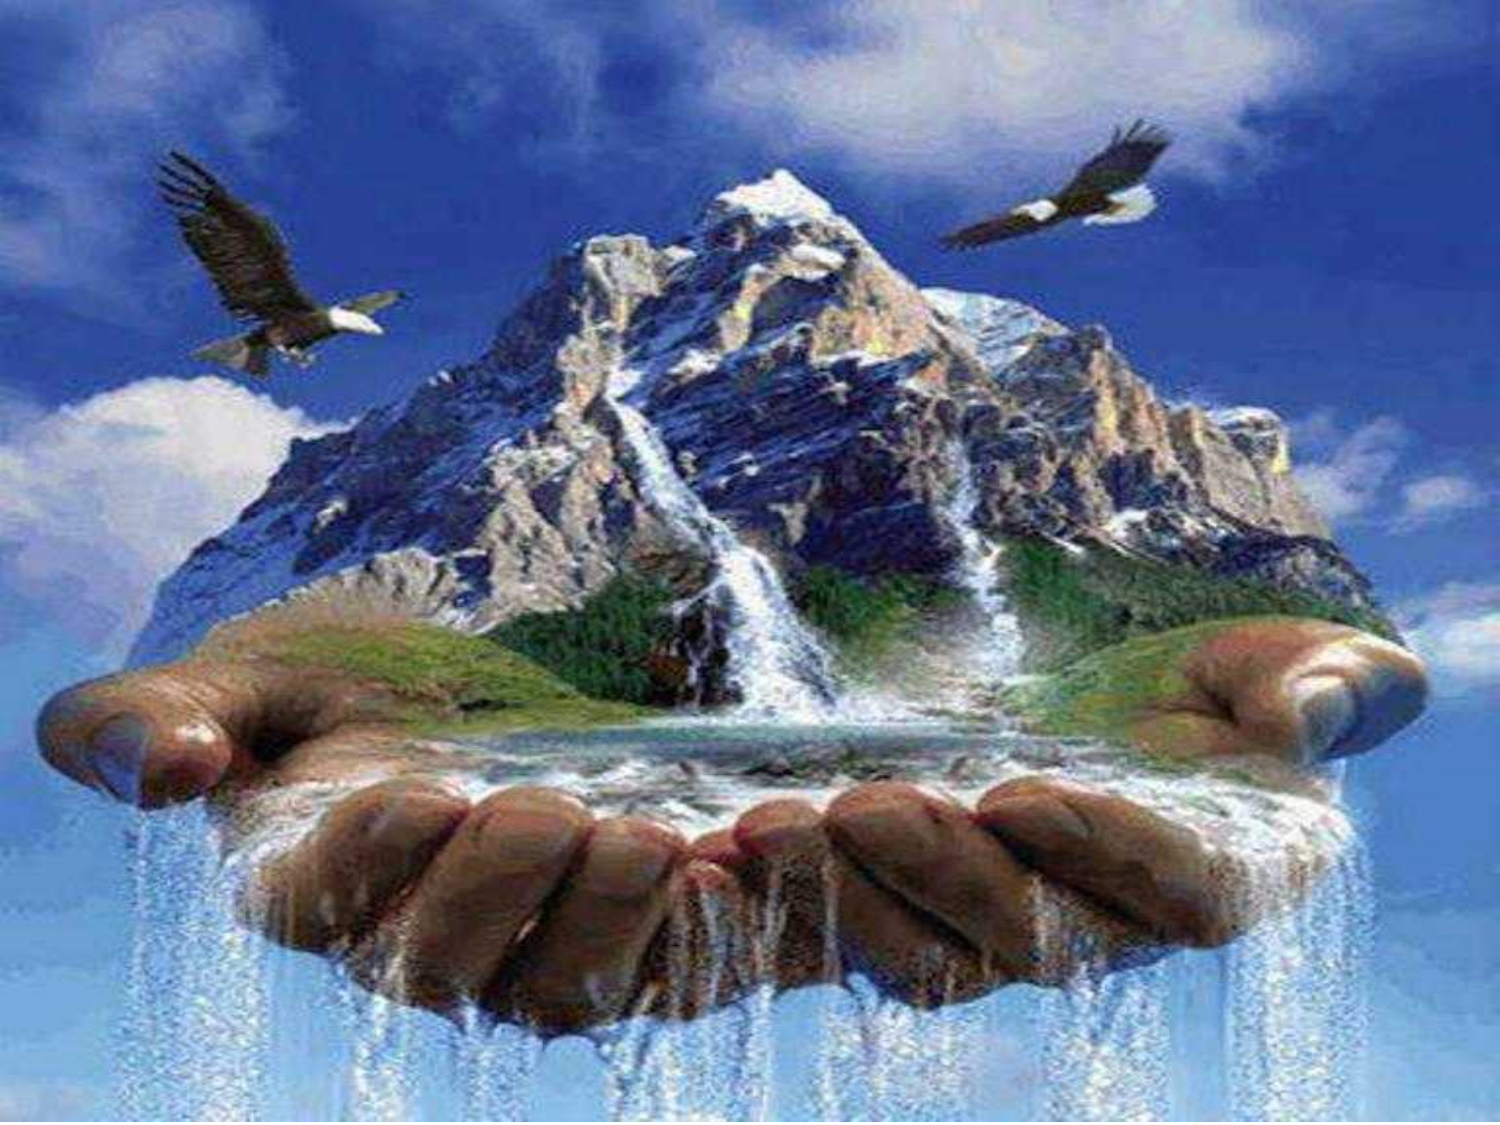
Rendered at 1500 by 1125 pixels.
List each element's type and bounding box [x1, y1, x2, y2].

list [0, 0, 1500, 1123]
